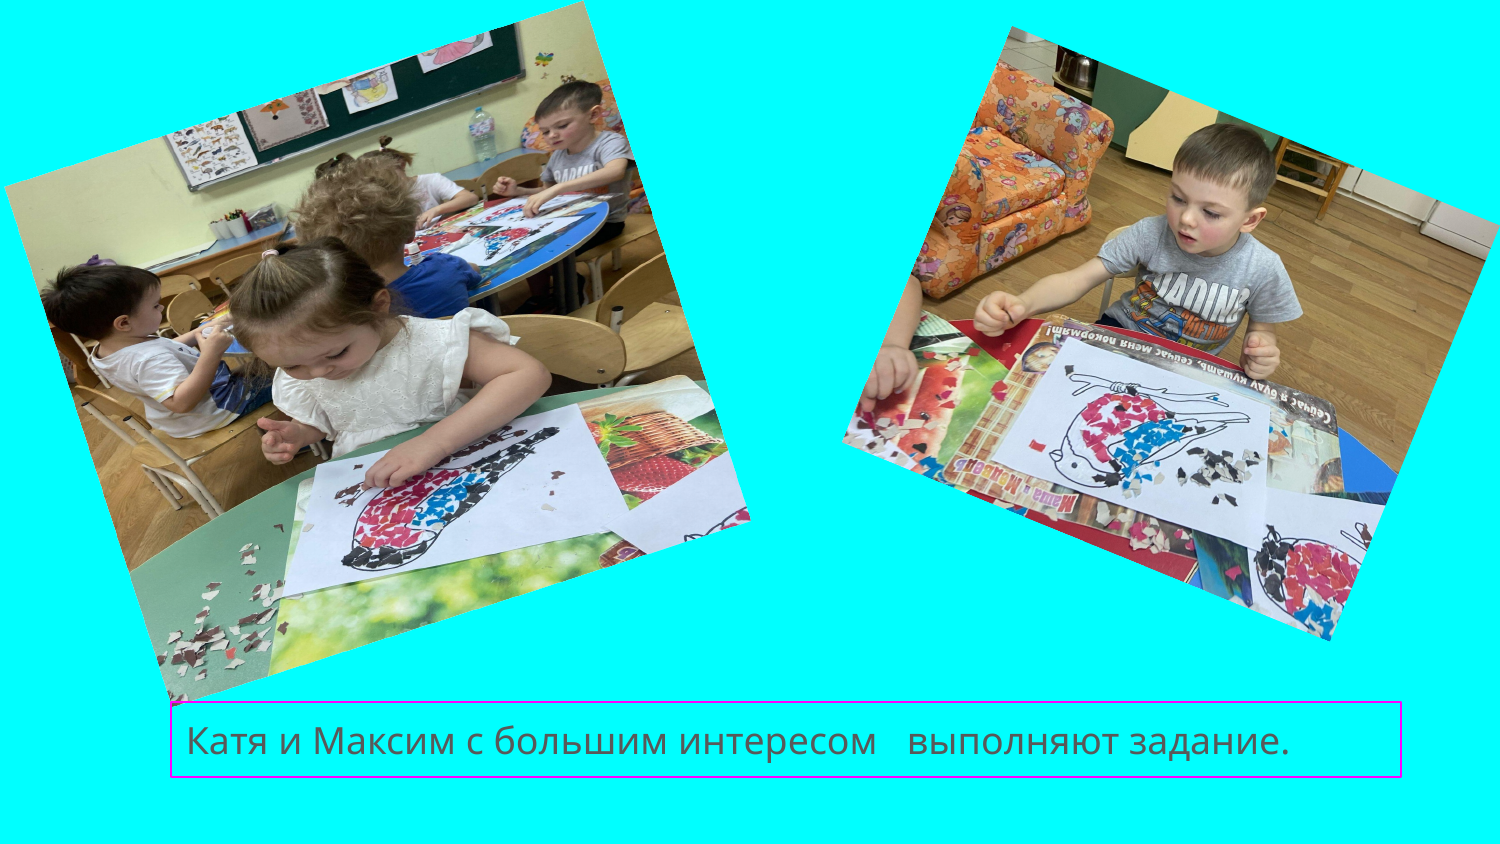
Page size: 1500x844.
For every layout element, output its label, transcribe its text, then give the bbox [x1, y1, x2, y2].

picture [843, 26, 1500, 642]
text_box Катя и Максим с большим интересом выполняют задание. [170, 702, 1402, 777]
picture [5, 2, 750, 702]
